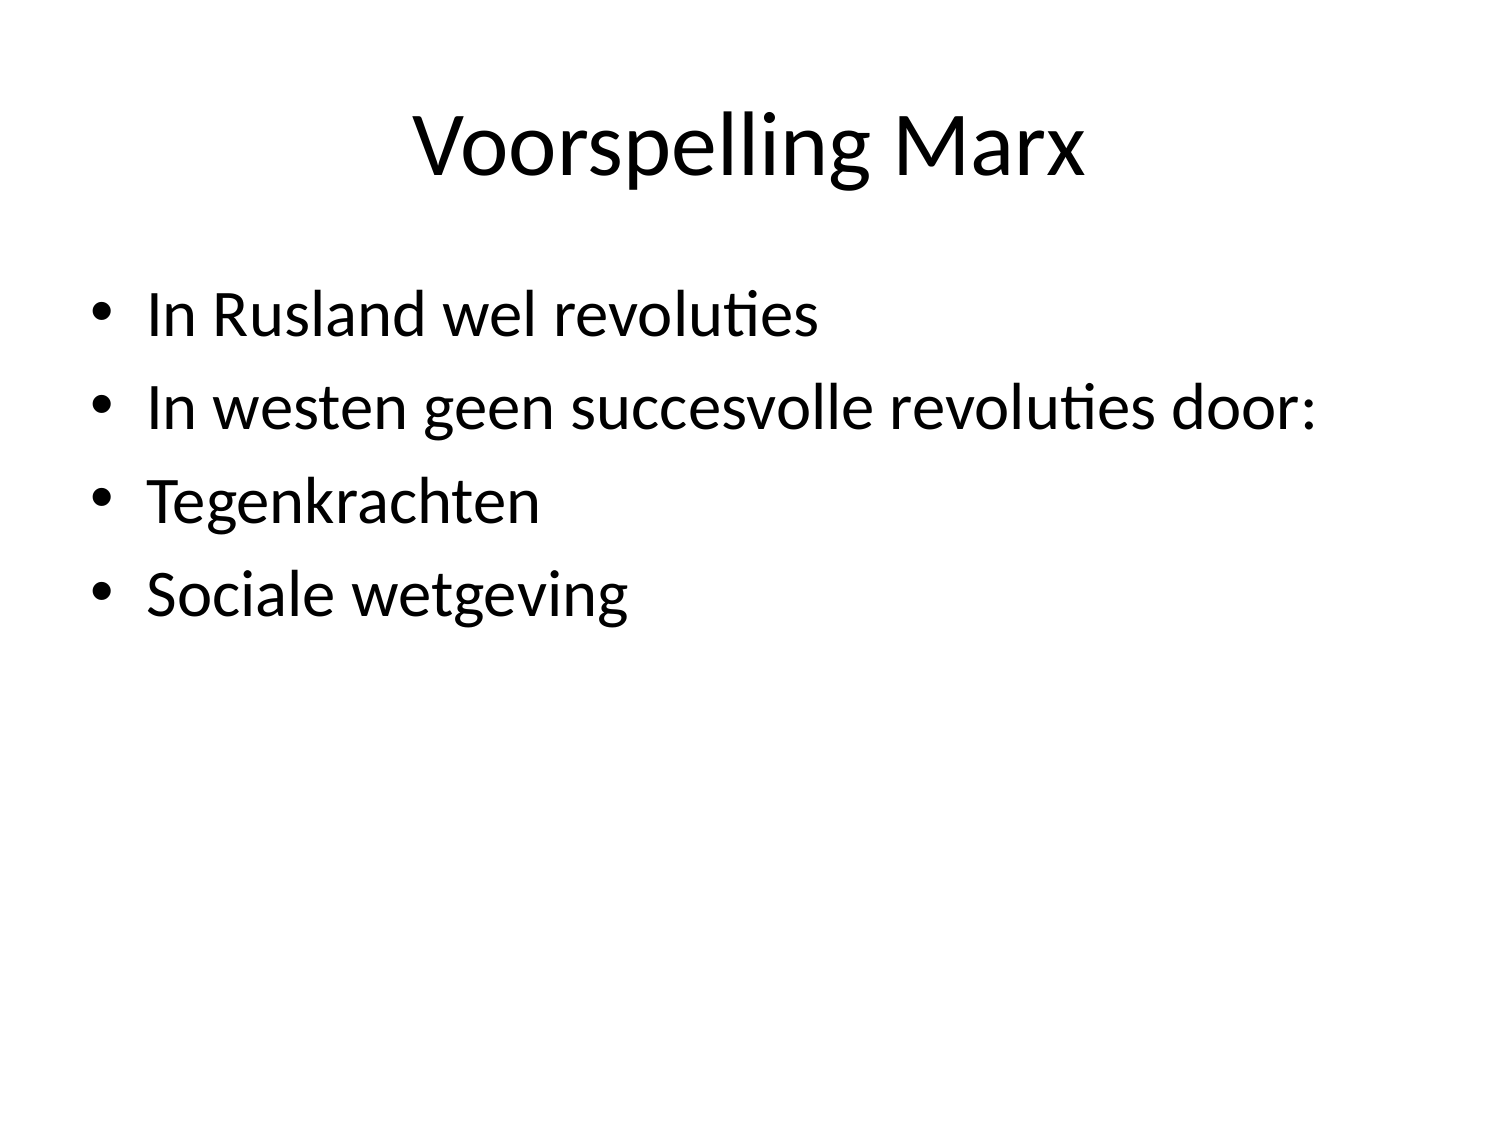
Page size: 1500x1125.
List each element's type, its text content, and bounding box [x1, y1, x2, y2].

list In Rusland wel revoluties In westen geen succesvolle revoluties door: Tegenkrachten Sociale wetgeving [75, 262, 1425, 1005]
title Voorspelling Marx [75, 45, 1425, 233]
